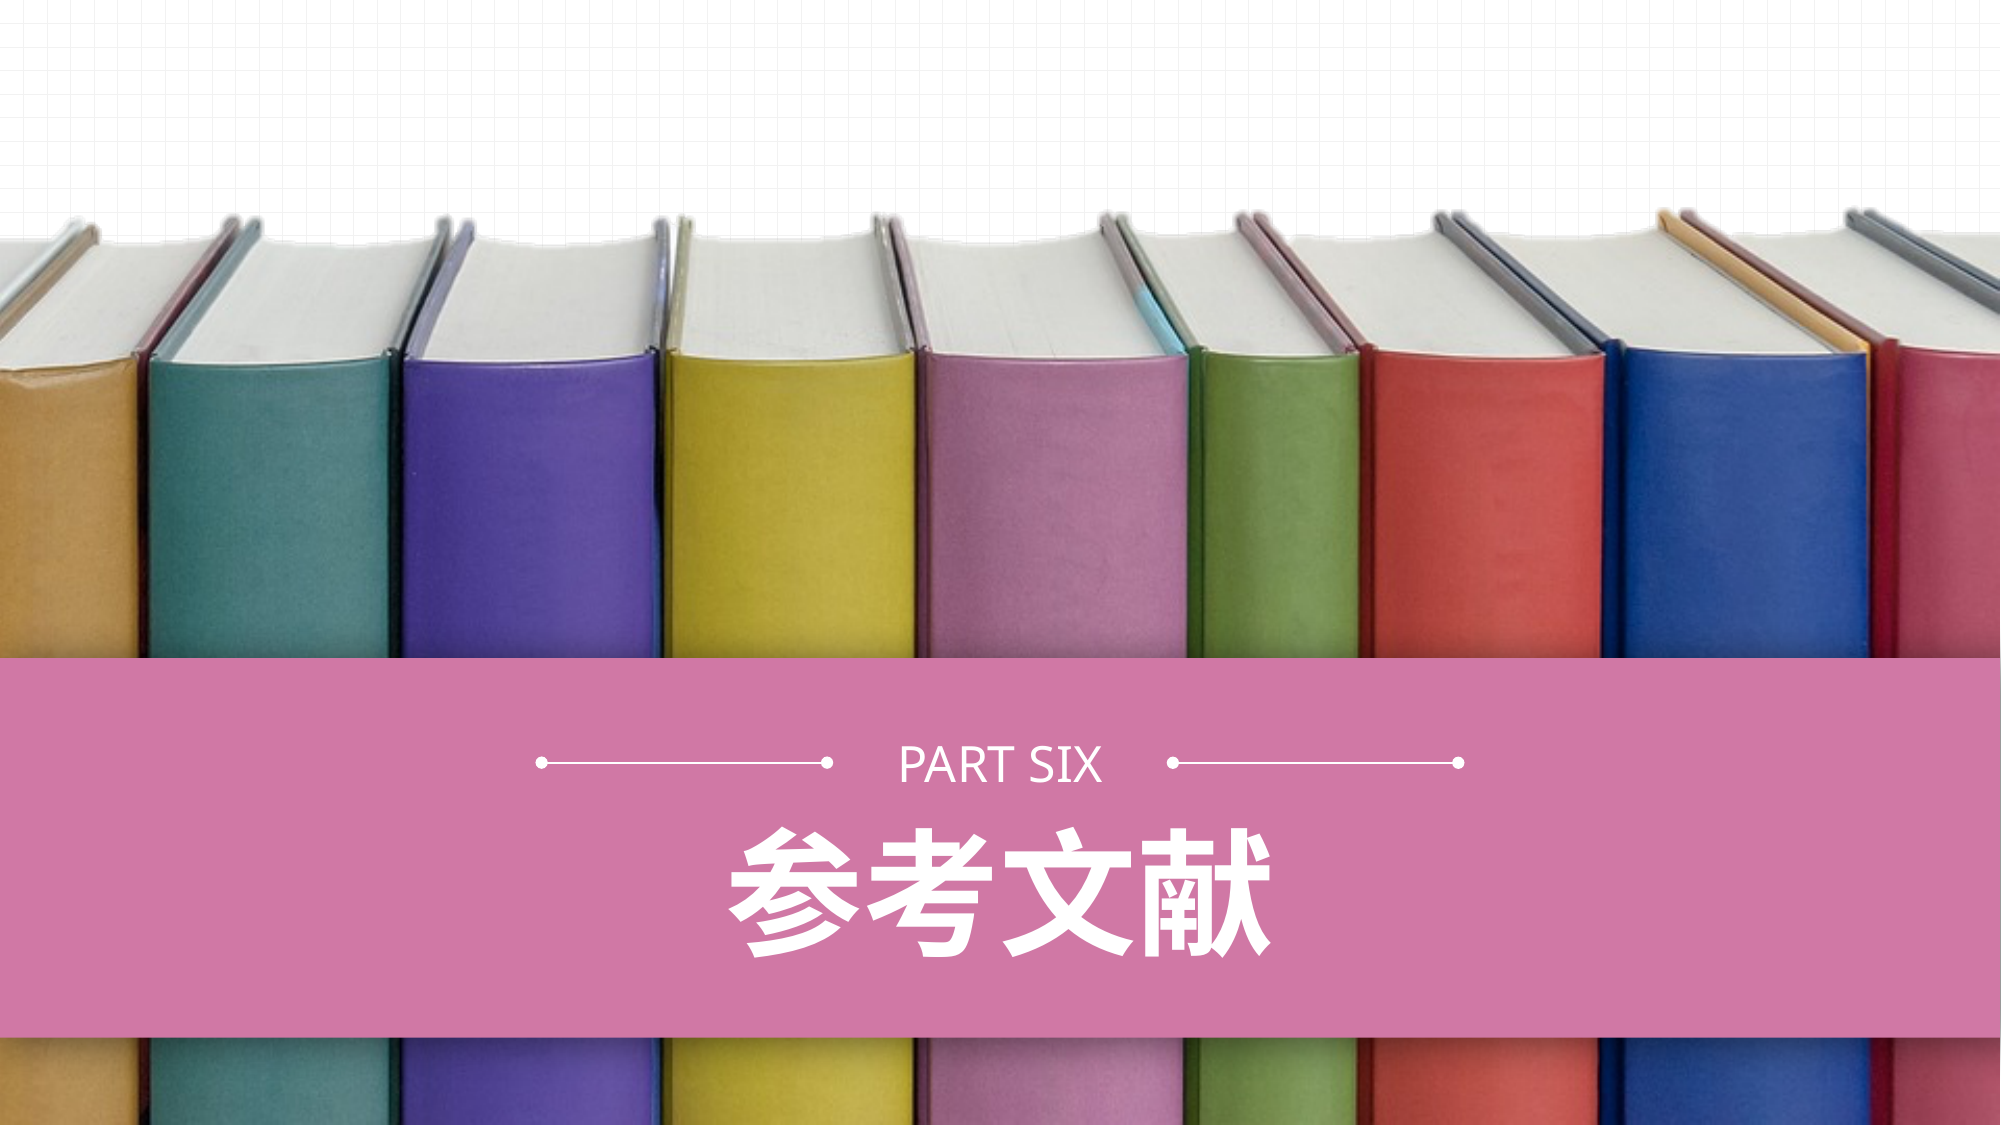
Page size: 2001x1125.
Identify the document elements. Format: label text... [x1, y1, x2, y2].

picture [0, 1038, 2000, 1125]
picture [0, 27, 2000, 658]
text_box 参考文献 [710, 800, 1290, 981]
text_box PART SIX [882, 724, 1118, 762]
text_box PART SIX [882, 763, 1118, 800]
